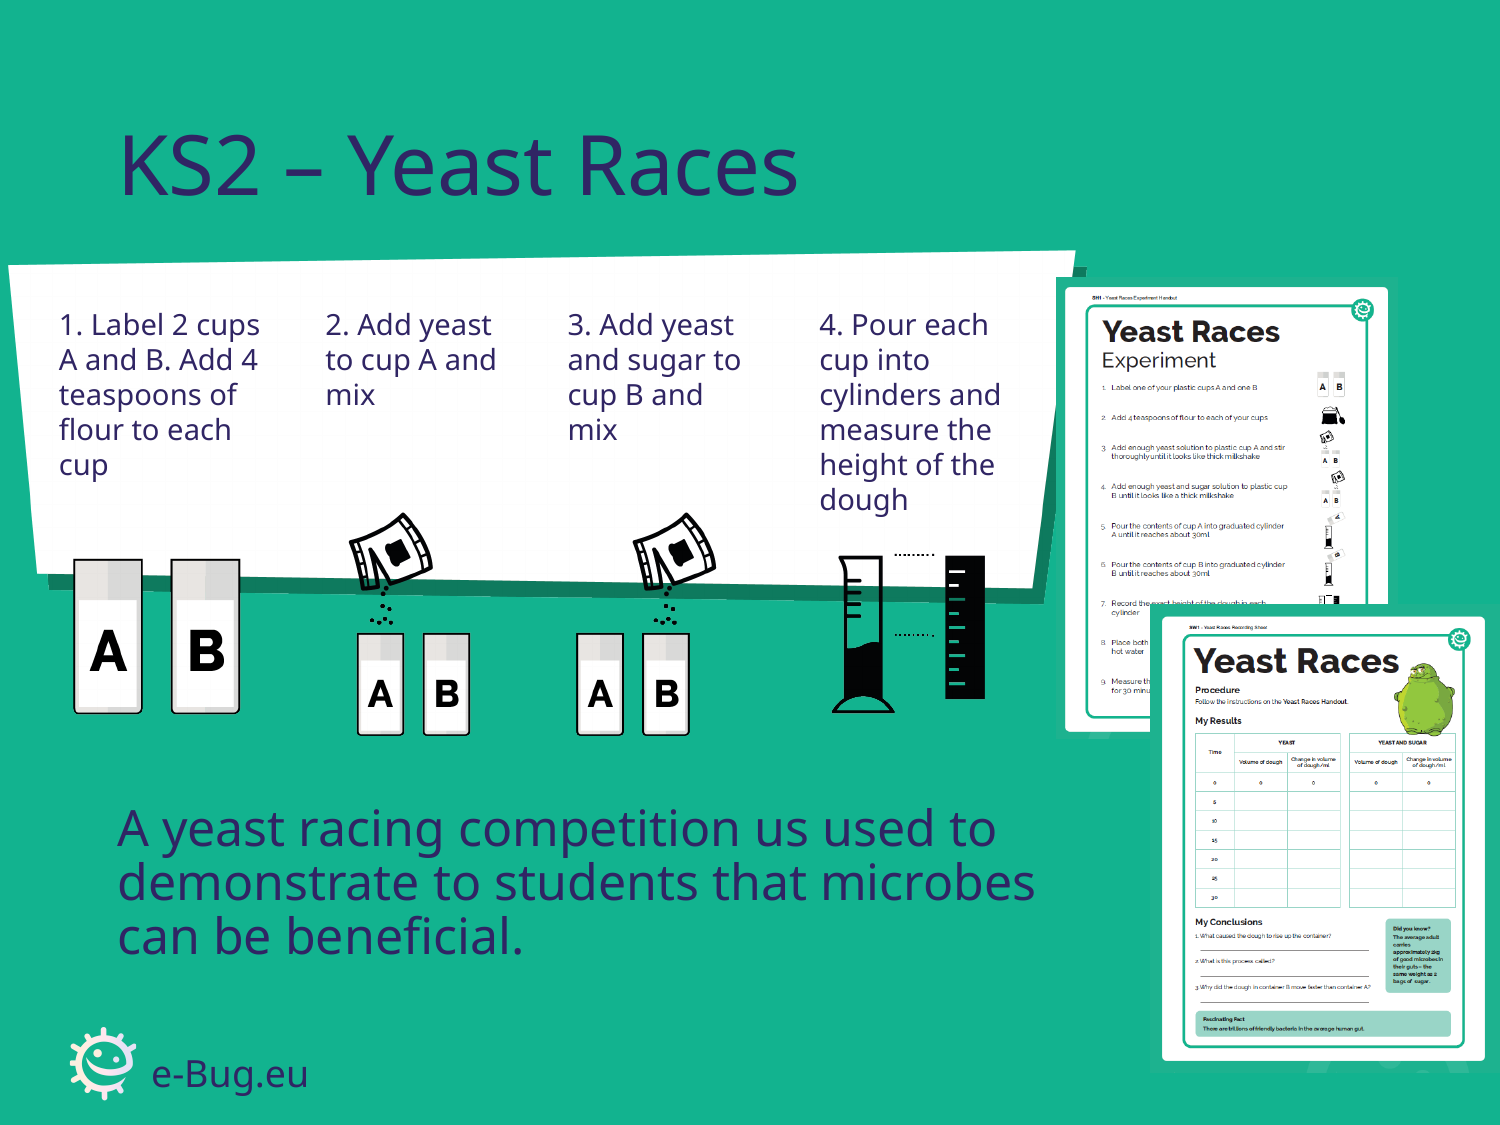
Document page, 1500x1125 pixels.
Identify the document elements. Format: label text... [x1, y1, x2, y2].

picture [8, 250, 1500, 1073]
footer e-Bug.eu [136, 1042, 643, 1103]
list A yeast racing competition us used to demonstrate to students that microbes can be beneficial. [102, 795, 1068, 1042]
title KS2 – Yeast Races [102, 0, 1397, 222]
